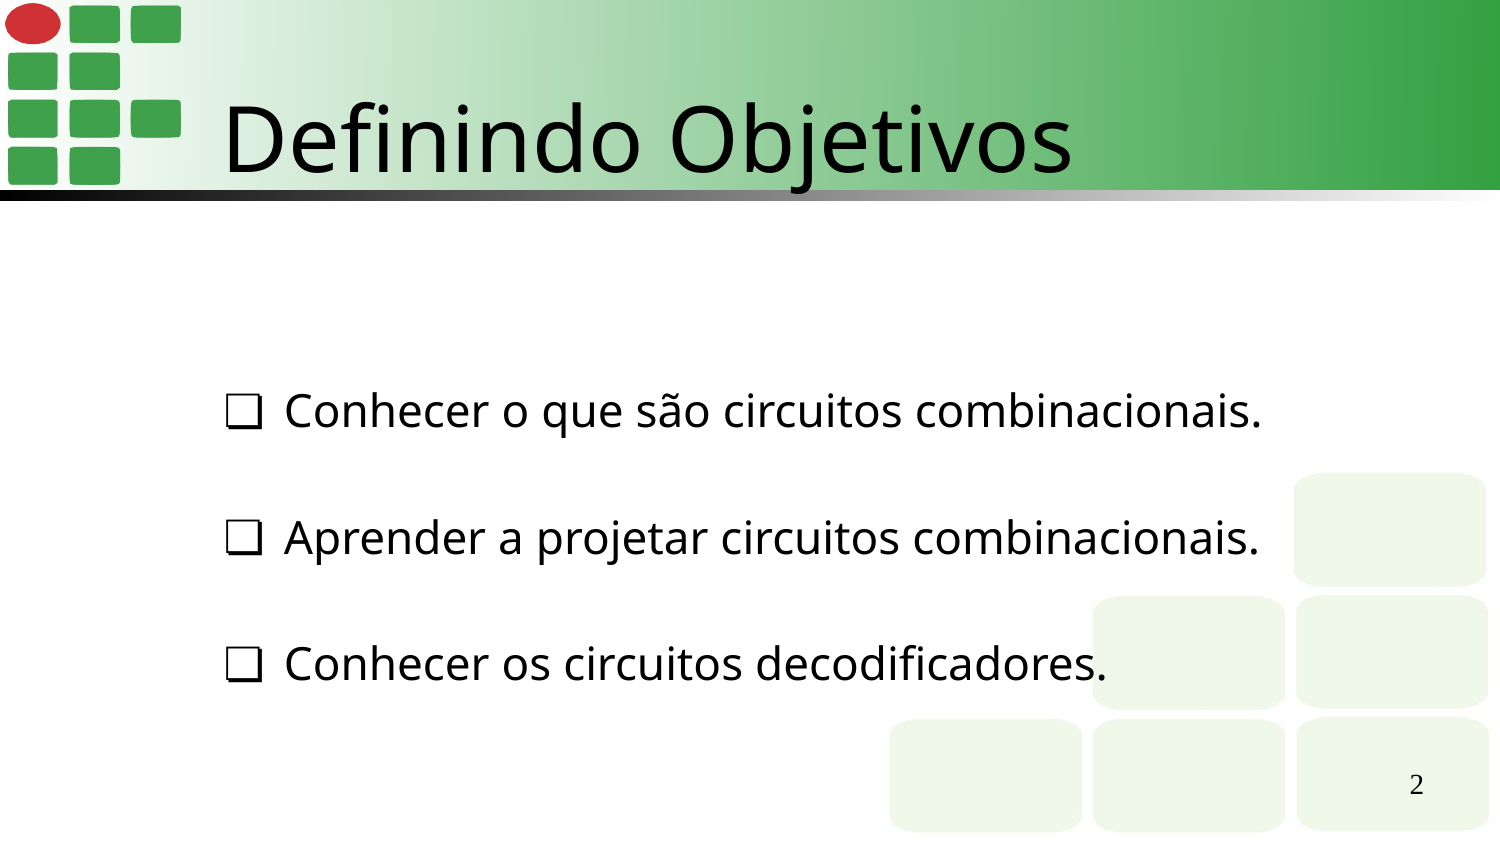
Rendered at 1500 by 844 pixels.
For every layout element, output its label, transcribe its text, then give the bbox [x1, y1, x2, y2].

picture [803, 441, 1495, 835]
slide_number ‹#› [1075, 769, 1425, 827]
picture [5, 3, 181, 185]
text_box Conhecer o que são circuitos combinacionais. Aprender a projetar circuitos combinacionais. Conhecer os circuitos decodificadores. [193, 248, 1469, 769]
text_box Definindo Objetivos [206, 26, 1468, 207]
